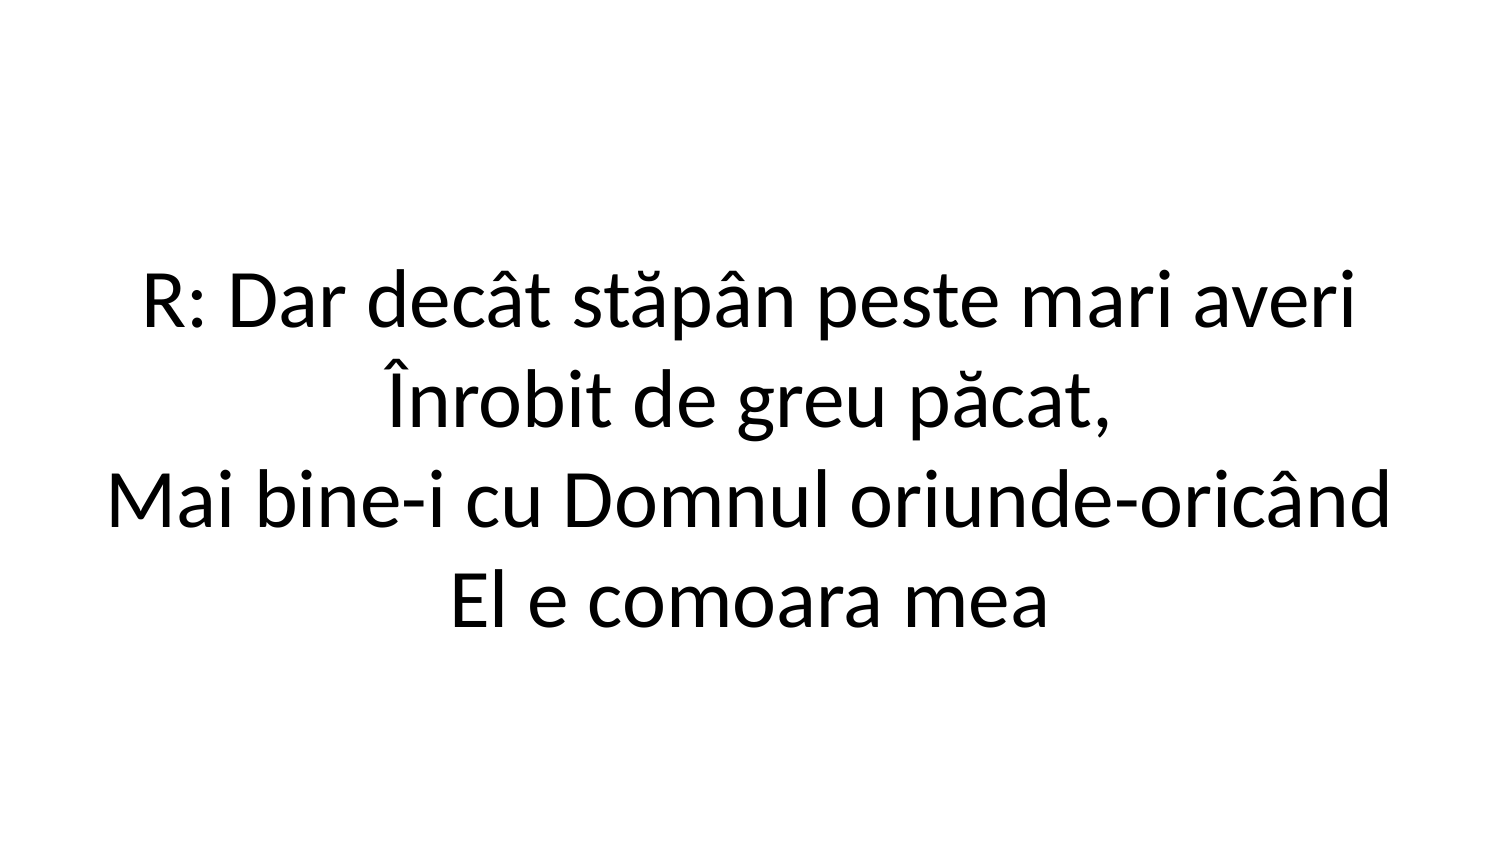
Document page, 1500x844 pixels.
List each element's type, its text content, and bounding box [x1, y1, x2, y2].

text_box R: Dar decât stăpân peste mari averi Înrobit de greu păcat, Mai bine-i cu Domnul oriunde-oricând El e comoara mea [90, 192, 1410, 652]
